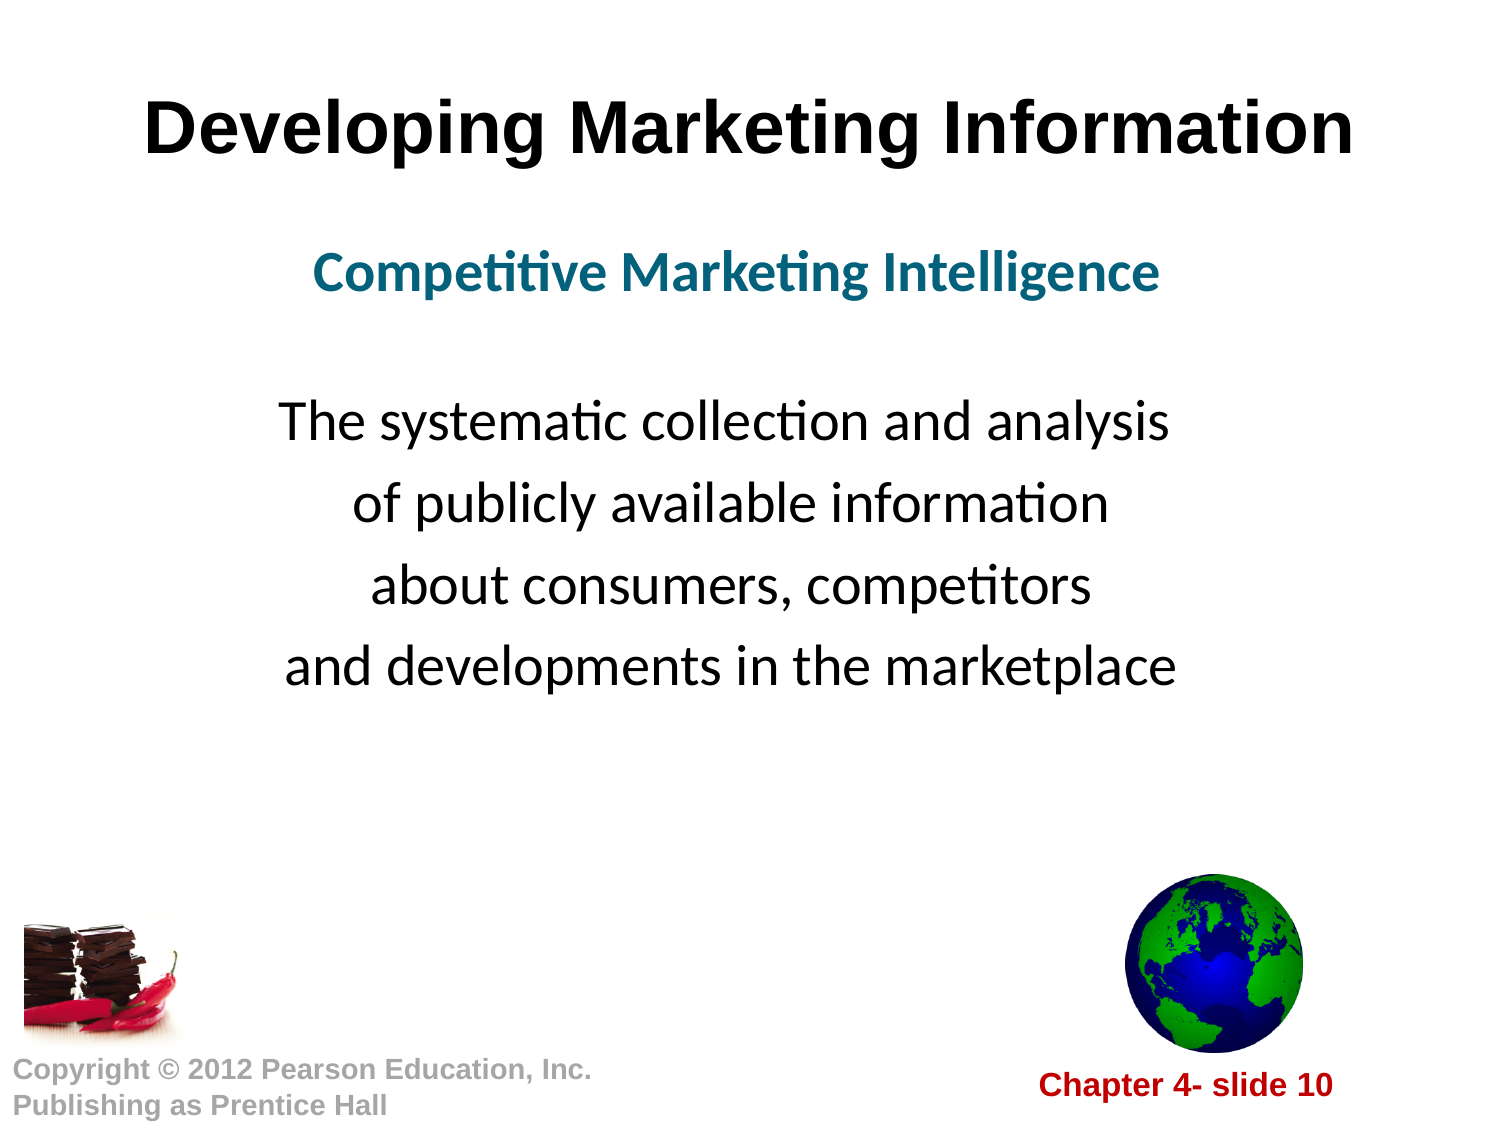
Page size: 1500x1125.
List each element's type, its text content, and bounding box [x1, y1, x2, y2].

list The systematic collection and analysis of publicly available information about consumers, competitors and developments in the marketplace [37, 374, 1426, 788]
picture [1124, 874, 1303, 1053]
picture [24, 912, 191, 1050]
title Developing Marketing Information [112, 37, 1388, 226]
list Competitive Marketing Intelligence [149, 237, 1326, 301]
